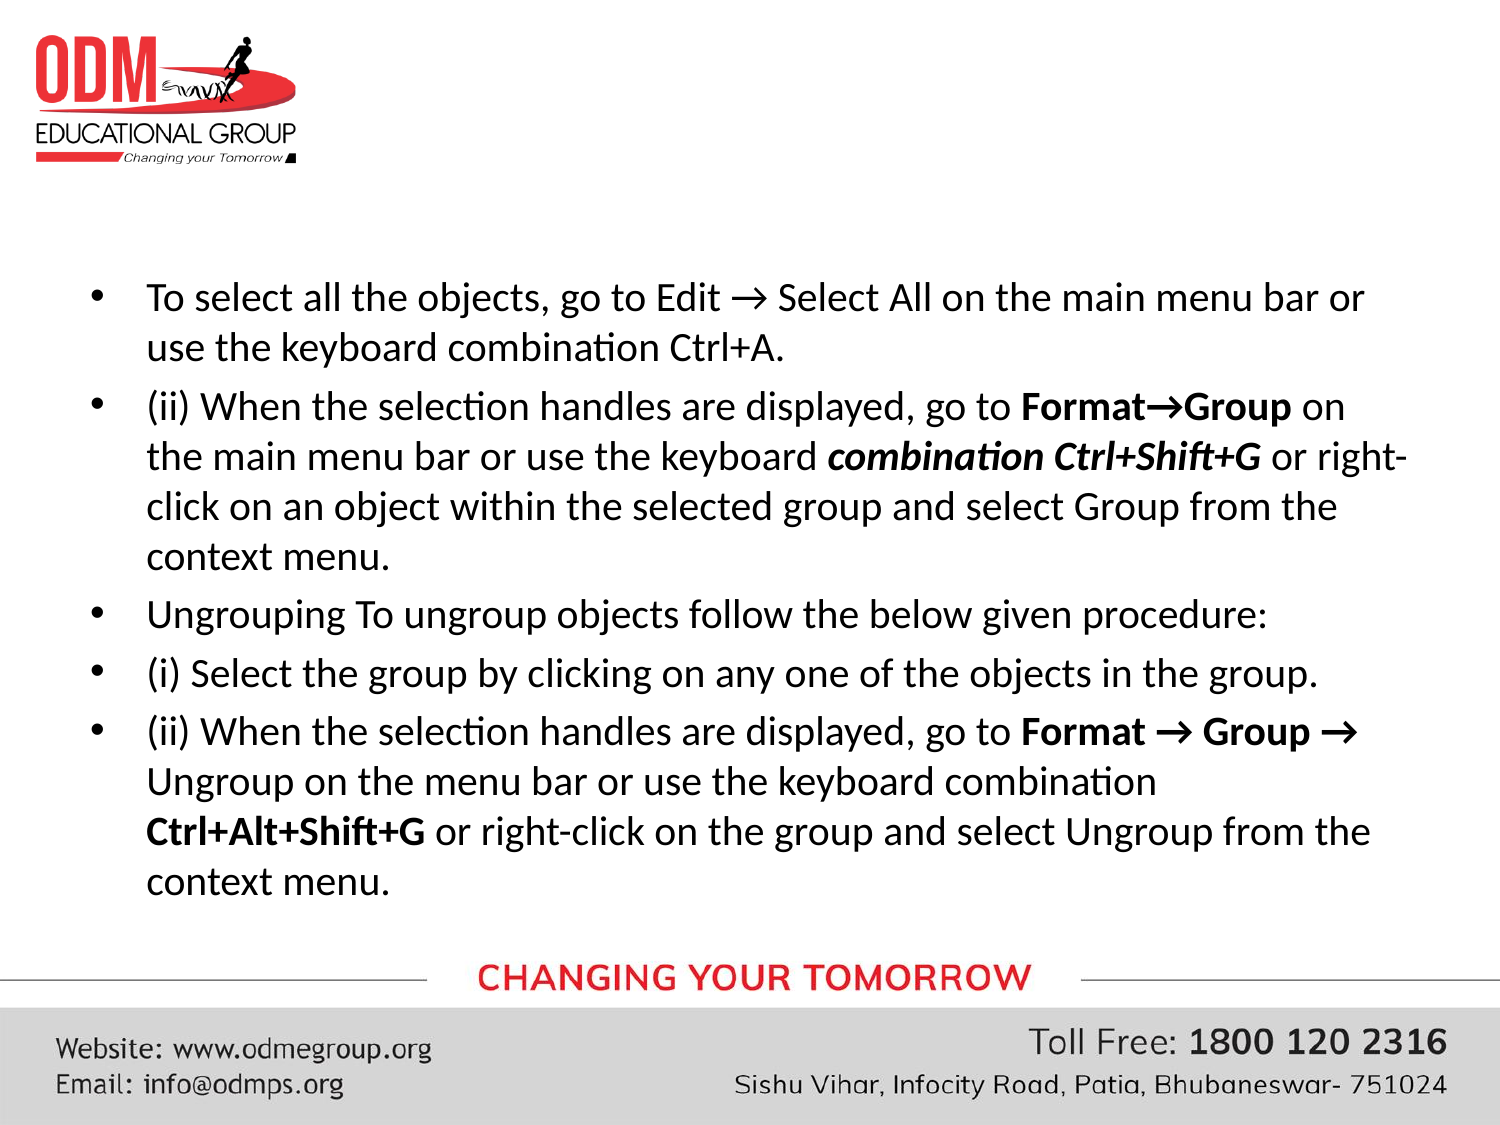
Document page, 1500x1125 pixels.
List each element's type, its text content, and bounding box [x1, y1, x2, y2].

picture [0, 900, 1500, 1125]
list To select all the objects, go to Edit → Select All on the main menu bar or use the keyboard combination Ctrl+A. (ii) When the selection handles are displayed, go to Format→Group on the main menu bar or use the keyboard combination Ctrl+Shift+G or right-click on an object within the selected group and select Group from the context menu. Ungrouping To ungroup objects follow the below given procedure: (i) Select the group by clicking on any one of the objects in the group. (ii) When the selection handles are displayed, go to Format → Group → Ungroup on the menu bar or use the keyboard combination Ctrl+Alt+Shift+G or right-click on the group and select Ungroup from the context menu. [75, 262, 1425, 1005]
picture [36, 35, 296, 164]
